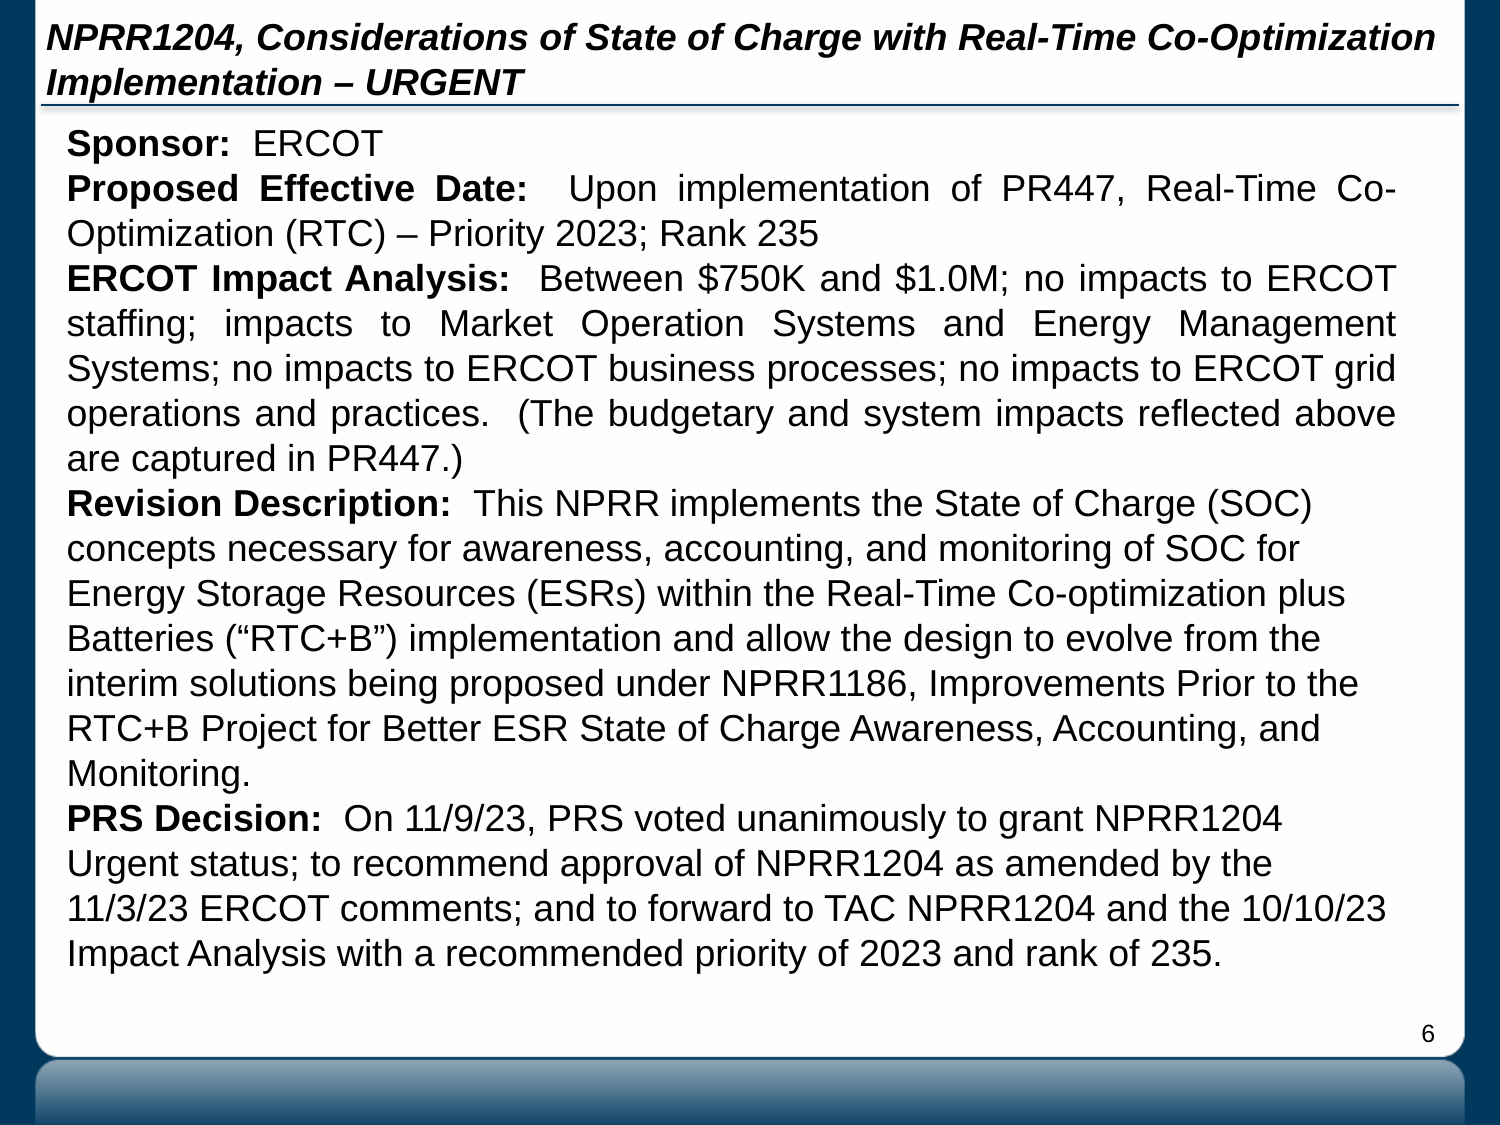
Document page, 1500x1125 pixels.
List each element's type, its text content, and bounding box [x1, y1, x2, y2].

title NPRR1204, Considerations of State of Charge with Real-Time Co-Optimization Implementation – URGENT [31, 20, 1464, 97]
text_box Sponsor: ERCOT Proposed Effective Date: Upon implementation of PR447, Real-Time Co-Optimization (RTC) – Priority 2023; Rank 235 ERCOT Impact Analysis: Between $750K and $1.0M; no impacts to ERCOT staffing; impacts to Market Operation Systems and Energy Management Systems; no impacts to ERCOT business processes; no impacts to ERCOT grid operations and practices. (The budgetary and system impacts reflected above are captured in PR447.) Revision Description: This NPRR implements the State of Charge (SOC) concepts necessary for awareness, accounting, and monitoring of SOC for Energy Storage Resources (ESRs) within the Real-Time Co-optimization plus Batteries (“RTC+B”) implementation and allow the design to evolve from the interim solutions being proposed under NPRR1186, Improvements Prior to the RTC+B Project for Better ESR State of Charge Awareness, Accounting, and Monitoring. PRS Decision: On 11/9/23, PRS voted unanimously to grant NPRR1204 Urgent status; to recommend approval of NPRR1204 as amended by the 11/3/23 ERCOT comments; and to forward to TAC NPRR1204 and the 10/10/23 Impact Analysis with a recommended priority of 2023 and rank of 235. [14, 111, 1412, 1026]
picture [35, 0, 1465, 1125]
